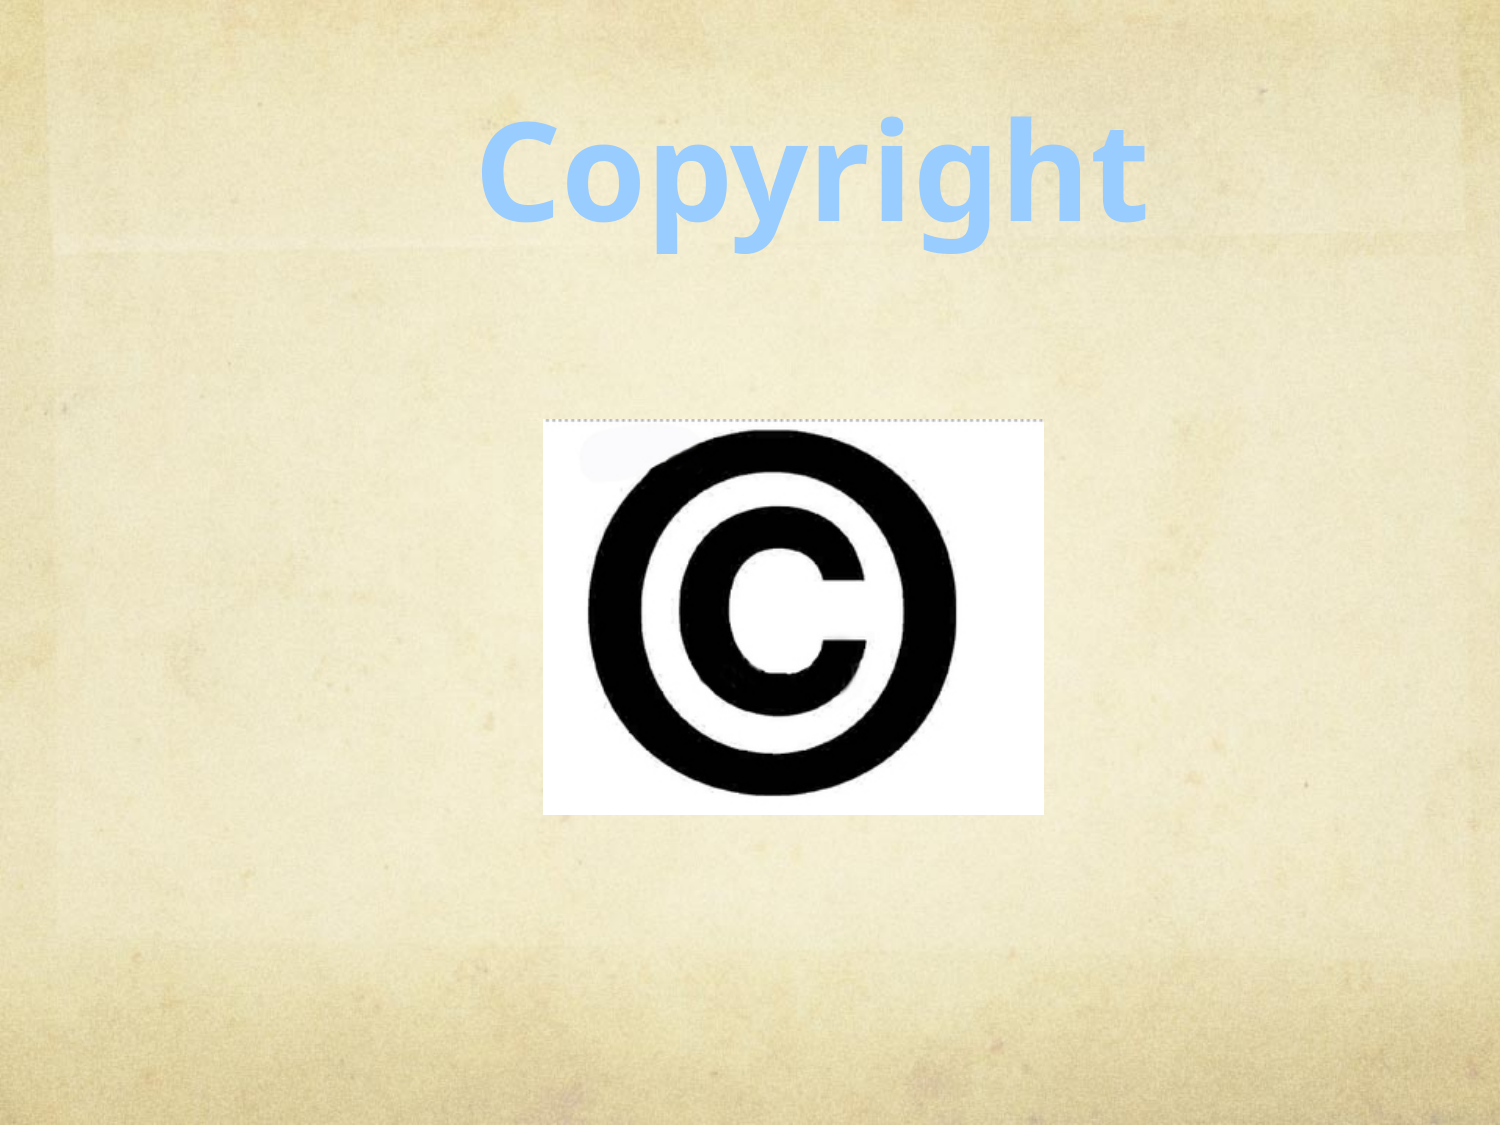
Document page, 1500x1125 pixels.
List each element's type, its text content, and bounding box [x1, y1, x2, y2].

text_box Copyright [62, 76, 1313, 392]
picture [0, 0, 1500, 1125]
